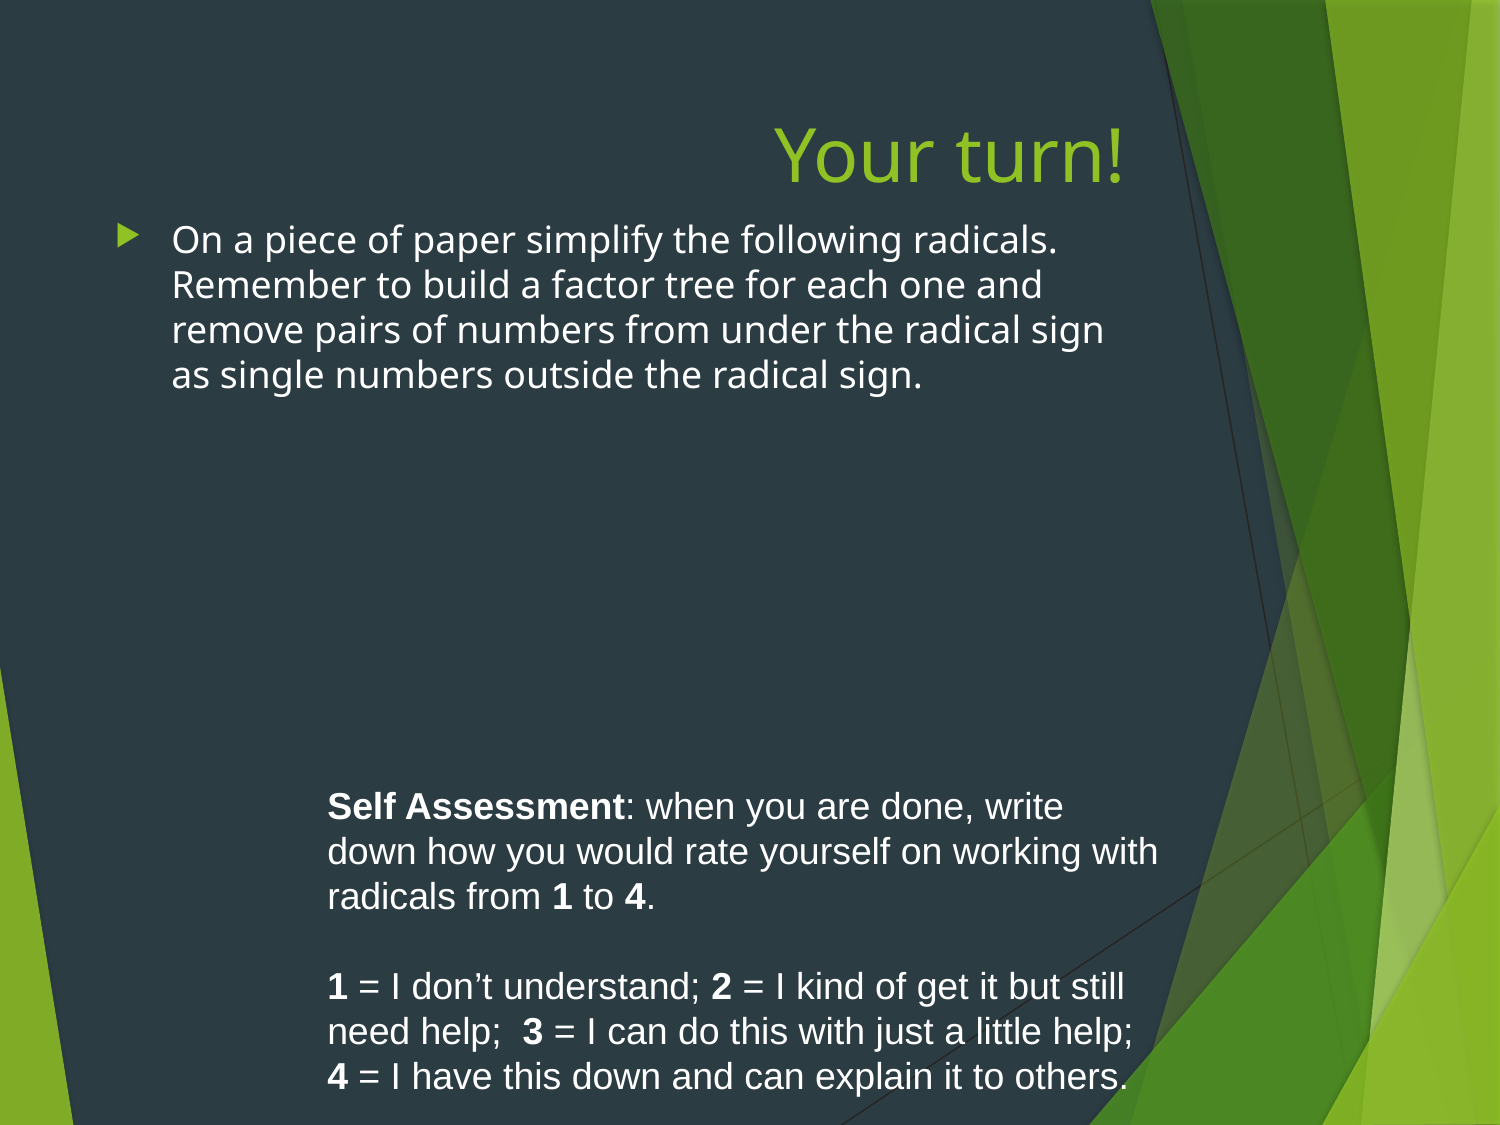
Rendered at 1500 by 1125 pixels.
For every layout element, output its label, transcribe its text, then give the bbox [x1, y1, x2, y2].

title Your turn! [99, 99, 1142, 213]
text_box Self Assessment: when you are done, write down how you would rate yourself on working with radicals from 1 to 4. 1 = I don’t understand; 2 = I kind of get it but still need help; 3 = I can do this with just a little help; 4 = I have this down and can explain it to others. [312, 774, 1175, 1105]
